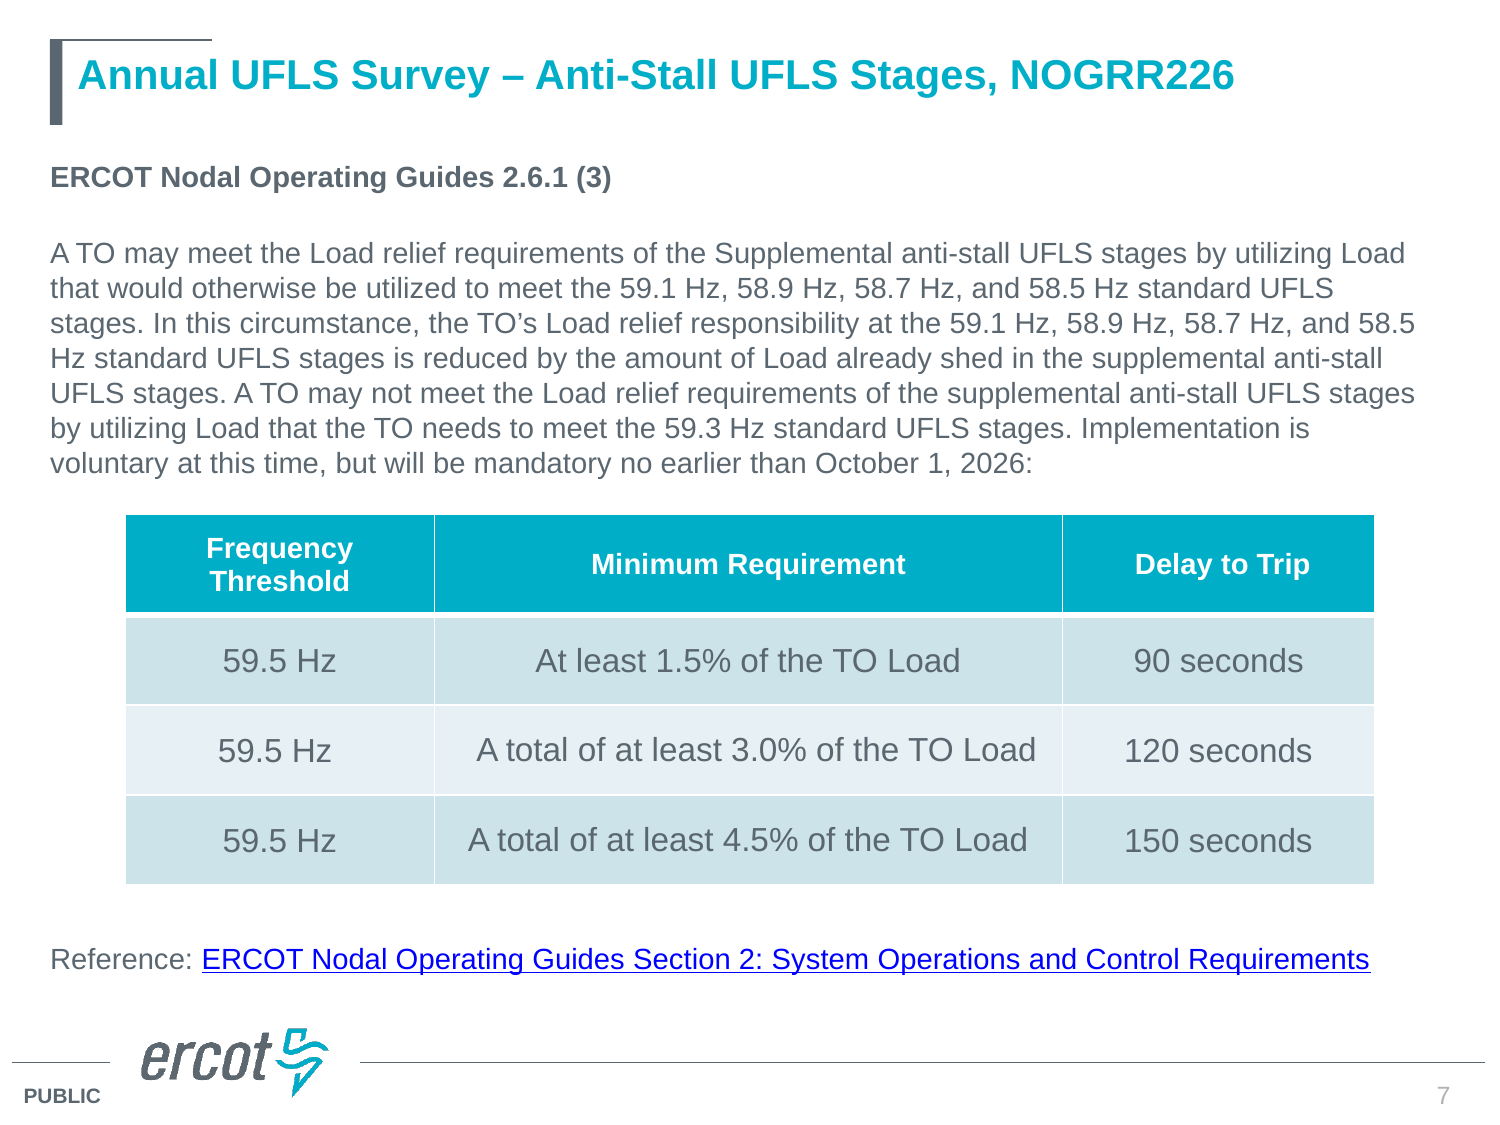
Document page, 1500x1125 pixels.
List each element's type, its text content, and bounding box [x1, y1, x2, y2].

table_cell 150 seconds [1063, 796, 1374, 884]
table_cell 59.5 Hz [126, 618, 434, 704]
slide_number 7 [1400, 1076, 1488, 1113]
list ERCOT Nodal Operating Guides 2.6.1 (3) A TO may meet the Load relief requirements of the Supplemental anti-stall UFLS stages by utilizing Load that would otherwise be utilized to meet the 59.1 Hz, 58.9 Hz, 58.7 Hz, and 58.5 Hz standard UFLS stages. In this circumstance, the TO’s Load relief responsibility at the 59.1 Hz, 58.9 Hz, 58.7 Hz, and 58.5 Hz standard UFLS stages is reduced by the amount of Load already shed in the supplemental anti-stall UFLS stages. A TO may not meet the Load relief requirements of the supplemental anti-stall UFLS stages by utilizing Load that the TO needs to meet the 59.3 Hz standard UFLS stages. Implementation is voluntary at this time, but will be mandatory no earlier than October 1, 2026: Reference: ERCOT Nodal Operating Guides Section 2: System Operations and Control Requirements [35, 150, 1444, 1057]
picture [137, 1057, 332, 1100]
table_cell 59.5 Hz [126, 706, 434, 794]
table_cell A total of at least 4.5% of the TO Load [435, 796, 1062, 884]
table_cell 120 seconds [1063, 706, 1374, 794]
table_cell At least 1.5% of the TO Load [435, 618, 1062, 704]
title Annual UFLS Survey – Anti-Stall UFLS Stages, NOGRR226 [62, 39, 1450, 131]
table_cell 59.5 Hz [126, 796, 434, 884]
table_header Minimum Requirement [435, 515, 1062, 612]
table_header Delay to Trip [1063, 515, 1374, 612]
table_cell 90 seconds [1063, 618, 1374, 704]
table_header Frequency Threshold [126, 515, 434, 612]
table_cell A total of at least 3.0% of the TO Load [435, 706, 1062, 794]
